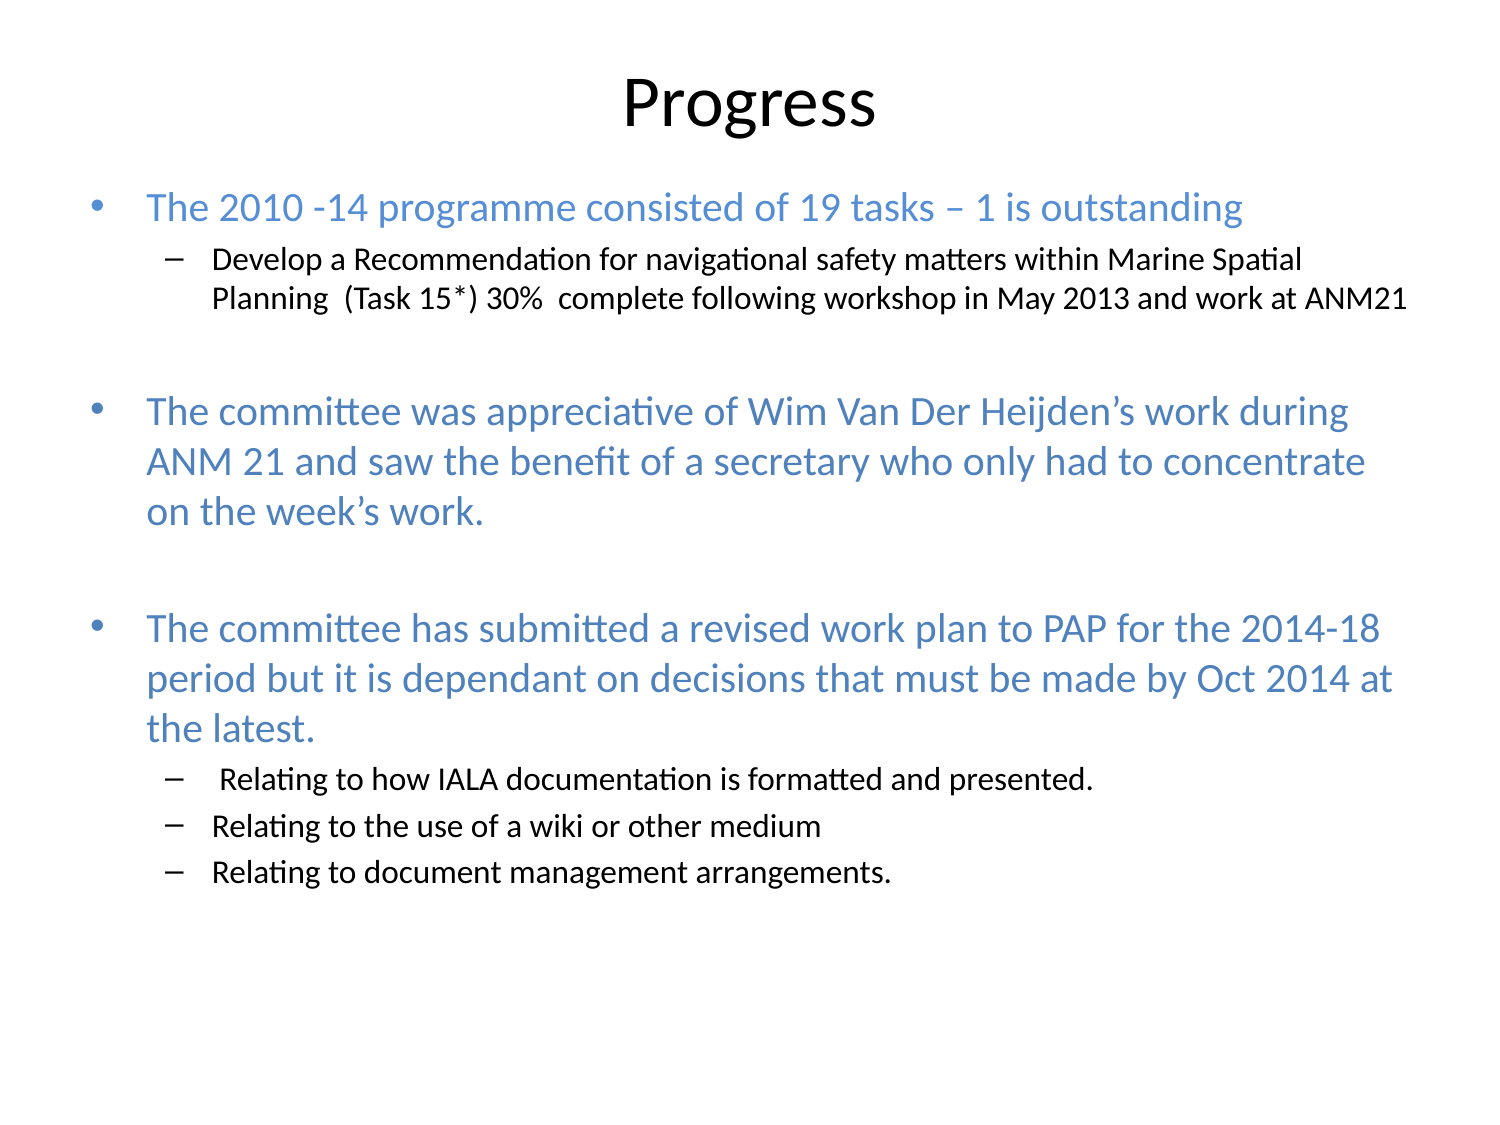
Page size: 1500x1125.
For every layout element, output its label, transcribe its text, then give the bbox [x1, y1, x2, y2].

title Progress [75, 45, 1425, 149]
list The 2010 -14 programme consisted of 19 tasks – 1 is outstanding Develop a Recommendation for navigational safety matters within Marine Spatial Planning (Task 15*) 30% complete following workshop in May 2013 and work at ANM21 The committee was appreciative of Wim Van Der Heijden’s work during ANM 21 and saw the benefit of a secretary who only had to concentrate on the week’s work. The committee has submitted a revised work plan to PAP for the 2014-18 period but it is dependant on decisions that must be made by Oct 2014 at the latest. Relating to how IALA documentation is formatted and presented. Relating to the use of a wiki or other medium Relating to document management arrangements. [75, 172, 1425, 1005]
